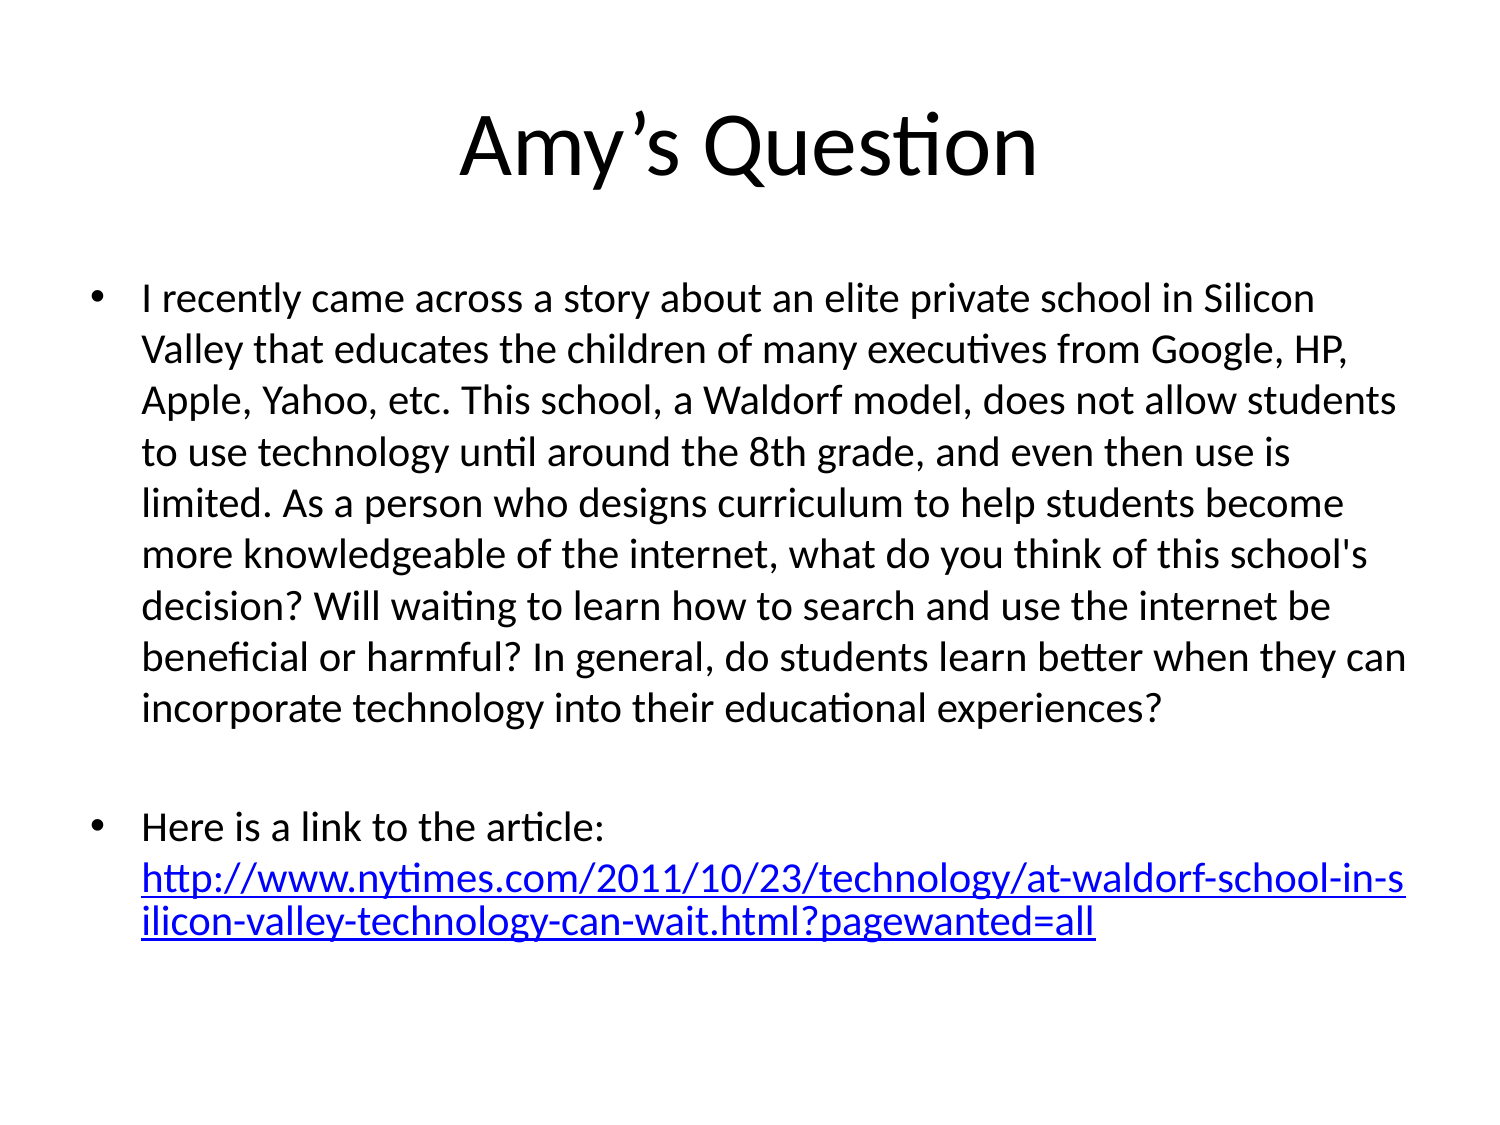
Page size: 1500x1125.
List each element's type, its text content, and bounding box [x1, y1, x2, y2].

list I recently came across a story about an elite private school in Silicon Valley that educates the children of many executives from Google, HP, Apple, Yahoo, etc. This school, a Waldorf model, does not allow students to use technology until around the 8th grade, and even then use is limited. As a person who designs curriculum to help students become more knowledgeable of the internet, what do you think of this school's decision? Will waiting to learn how to search and use the internet be beneficial or harmful? In general, do students learn better when they can incorporate technology into their educational experiences? Here is a link to the article: http://www.nytimes.com/2011/10/23/technology/at-waldorf-school-in-silicon-valley-technology-can-wait.html?pagewanted=all [75, 262, 1425, 1005]
title Amy’s Question [75, 45, 1425, 233]
